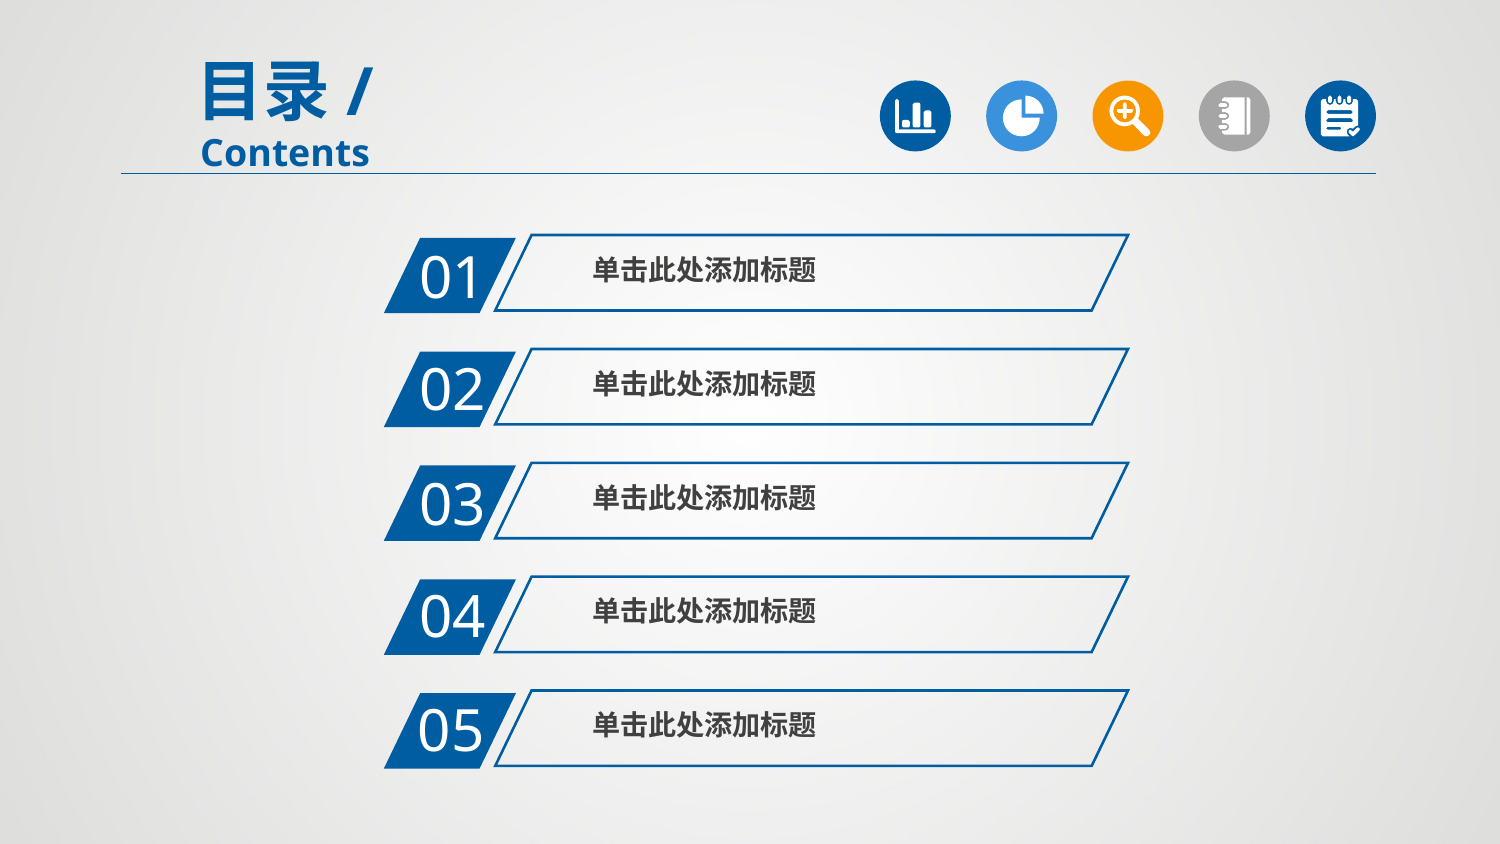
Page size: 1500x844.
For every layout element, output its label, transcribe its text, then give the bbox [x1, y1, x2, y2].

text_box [383, 344, 531, 427]
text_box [879, 80, 951, 152]
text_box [495, 690, 1128, 766]
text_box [1092, 80, 1164, 152]
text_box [1198, 80, 1270, 152]
text_box 目录/Contents [100, 70, 471, 152]
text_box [383, 459, 531, 541]
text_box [495, 235, 1128, 311]
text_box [986, 80, 1058, 152]
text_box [495, 576, 1128, 653]
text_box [495, 462, 1128, 539]
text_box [383, 686, 529, 769]
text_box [383, 232, 531, 314]
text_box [495, 348, 1128, 425]
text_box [383, 571, 531, 655]
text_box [1305, 80, 1376, 152]
picture [0, 0, 1500, 844]
